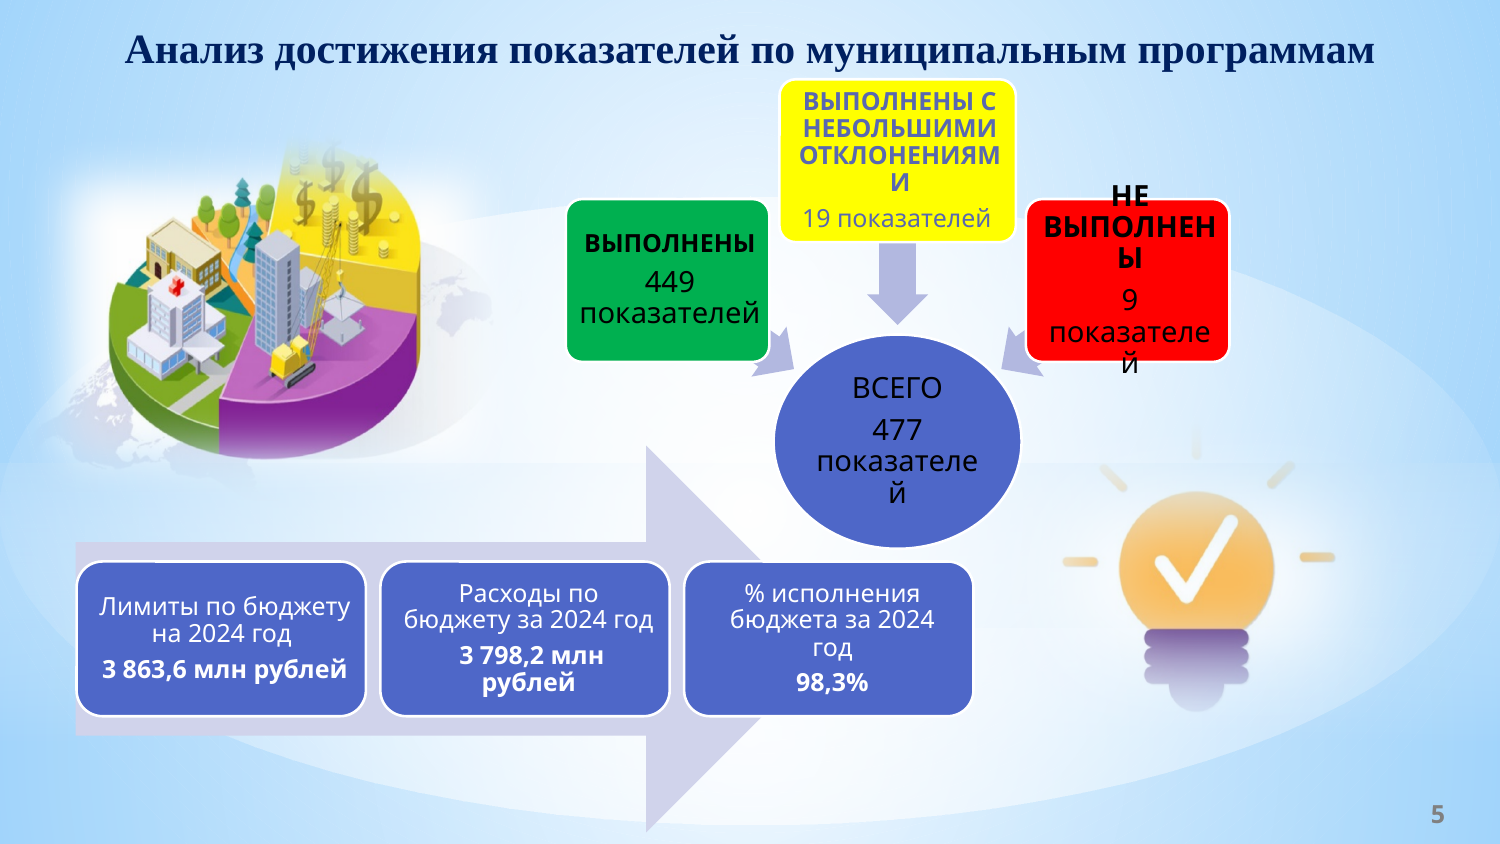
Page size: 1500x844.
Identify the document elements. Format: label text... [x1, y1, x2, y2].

title Анализ достижения показателей по муниципальным программам [41, 14, 1459, 95]
picture [975, 550, 1435, 748]
picture [17, 129, 312, 505]
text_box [75, 445, 975, 833]
slide_number 5 [1375, 793, 1500, 839]
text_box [312, 79, 1483, 550]
